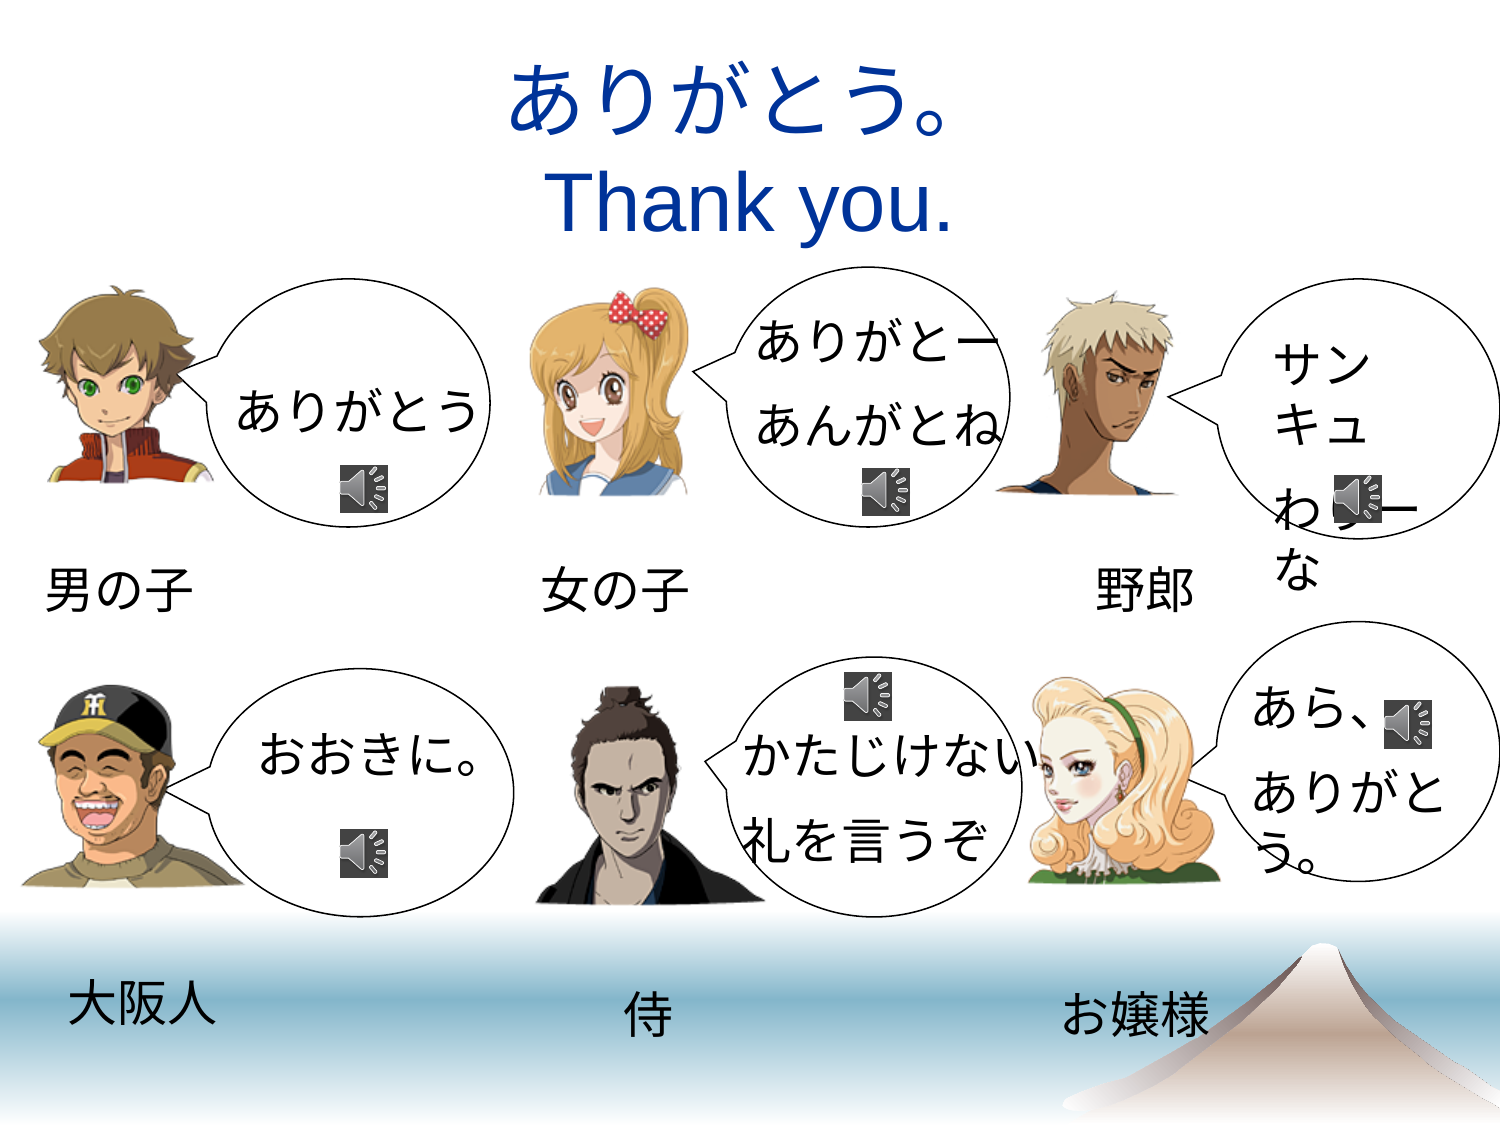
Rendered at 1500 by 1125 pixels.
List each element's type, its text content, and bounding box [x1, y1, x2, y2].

text_box 女の子 [525, 550, 715, 626]
text_box おおきに。 [265, 716, 508, 791]
picture [489, 272, 751, 503]
text_box 侍 [608, 976, 727, 1051]
picture [513, 680, 774, 909]
picture [842, 671, 894, 722]
text_box [265, 668, 481, 716]
picture [338, 464, 390, 515]
text_box [1471, 330, 1500, 488]
picture [997, 671, 1247, 894]
title ありがとう。 Thank you. [112, 54, 1388, 243]
text_box ありがとー あんがとね [755, 302, 969, 463]
picture [860, 466, 912, 517]
text_box [771, 267, 965, 302]
text_box [265, 791, 508, 917]
picture [338, 828, 390, 879]
text_box 野郎 [1080, 550, 1246, 626]
text_box [1227, 278, 1468, 500]
text_box あら、 ありがとう。 [1234, 668, 1500, 889]
text_box [255, 278, 484, 528]
text_box サンキュ わりーな [1257, 326, 1471, 606]
picture [1382, 699, 1434, 750]
text_box [1249, 621, 1467, 668]
picture [974, 280, 1223, 499]
text_box [777, 657, 992, 716]
picture [0, 266, 255, 490]
text_box [777, 877, 981, 917]
text_box かたじけない 礼を言うぞ [777, 716, 992, 877]
text_box [755, 463, 969, 528]
picture [0, 668, 261, 898]
text_box お嬢様 [1045, 976, 1235, 1051]
picture [1332, 473, 1384, 524]
text_box 大阪人 [53, 964, 278, 1039]
text_box 男の子 [29, 550, 219, 626]
